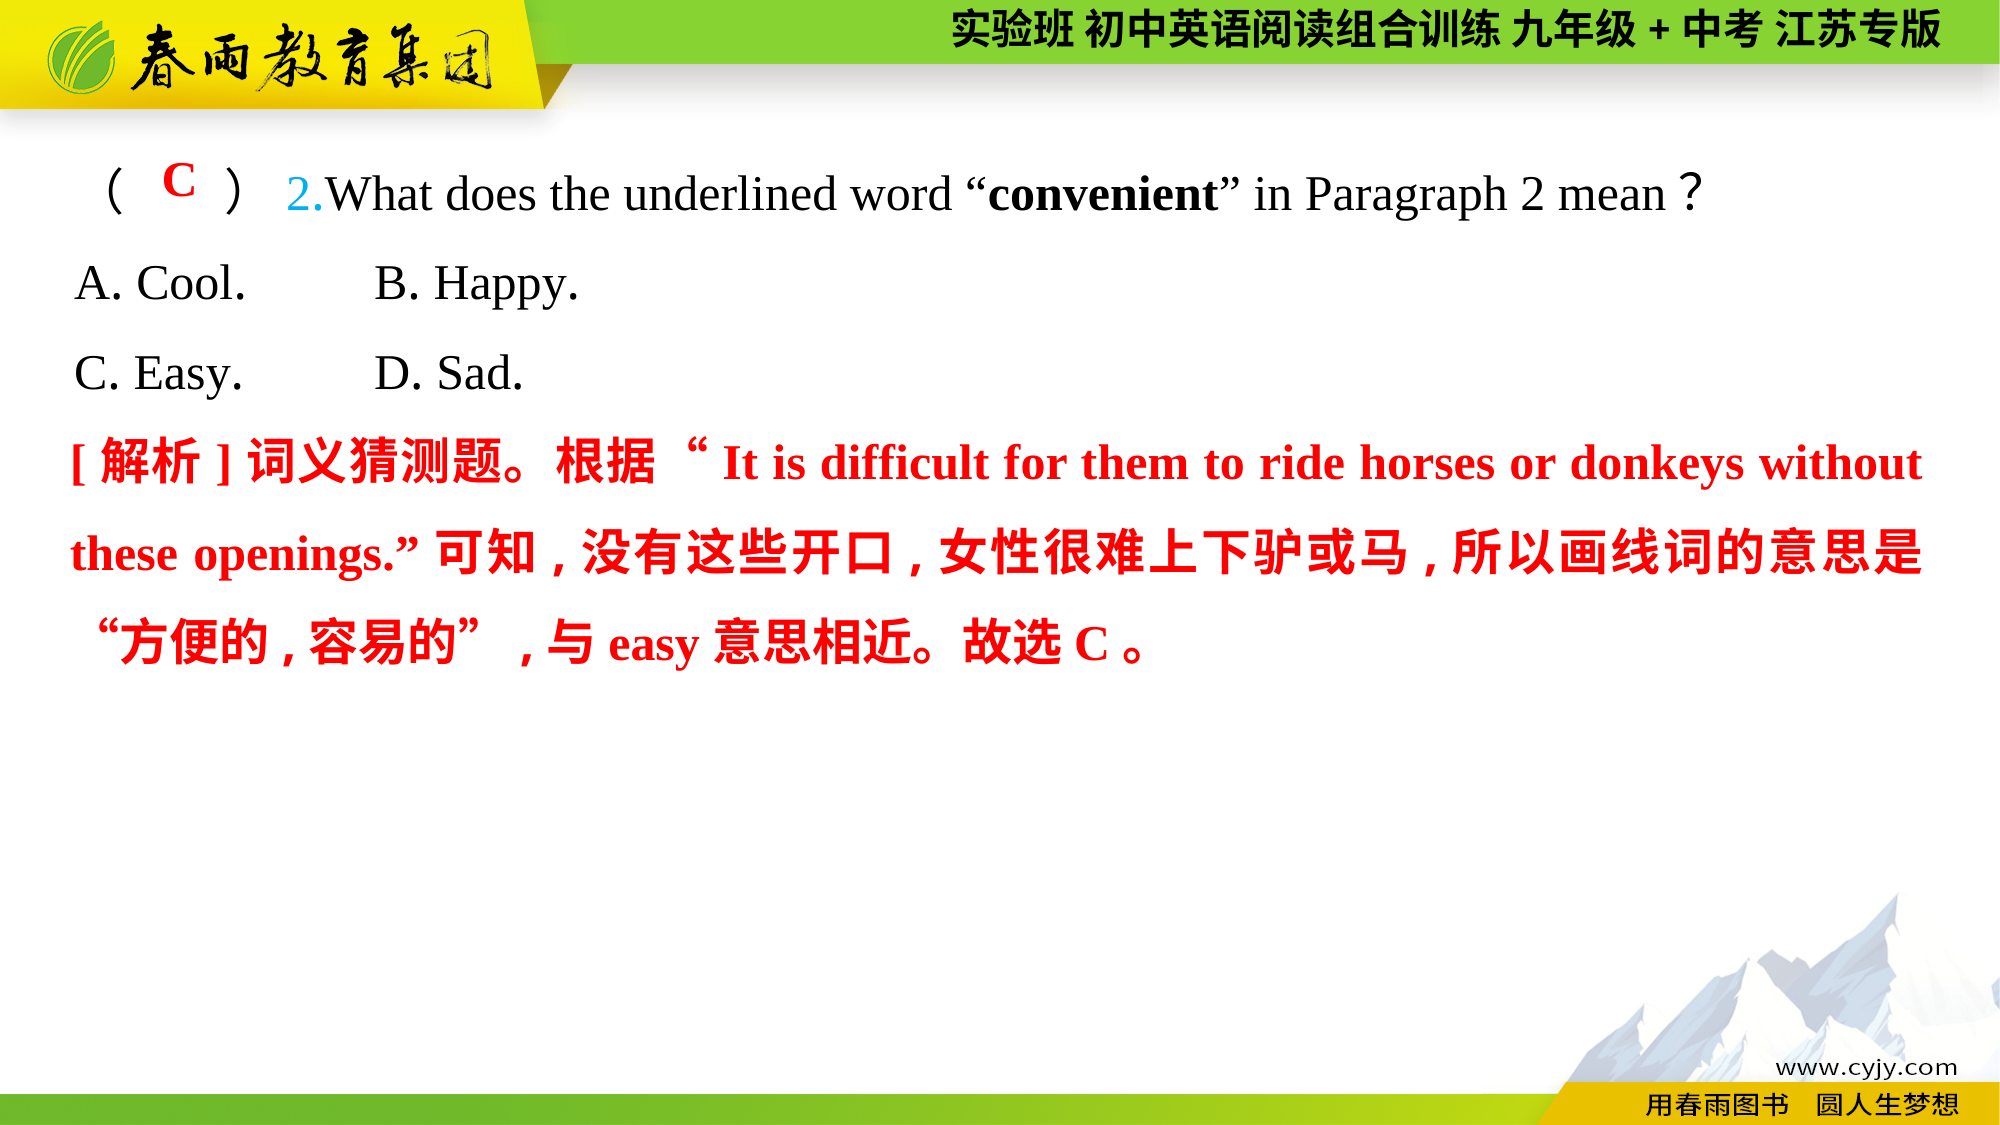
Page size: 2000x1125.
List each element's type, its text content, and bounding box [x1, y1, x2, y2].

picture [0, 0, 2000, 1125]
list （ ）2.What does the underlined word “convenient” in Paragraph 2 mean？ A. Cool. B. Happy. C. Easy. D. Sad. [59, 122, 1944, 399]
text_box C [146, 138, 213, 214]
text_box [解析]词义猜测题。根据“It is difficult for them to ride horses or donkeys without these openings.”可知,没有这些开口,女性很难上下驴或马,所以画线词的意思是“方便的,容易的”,与easy意思相近。故选C。 [54, 392, 1939, 678]
